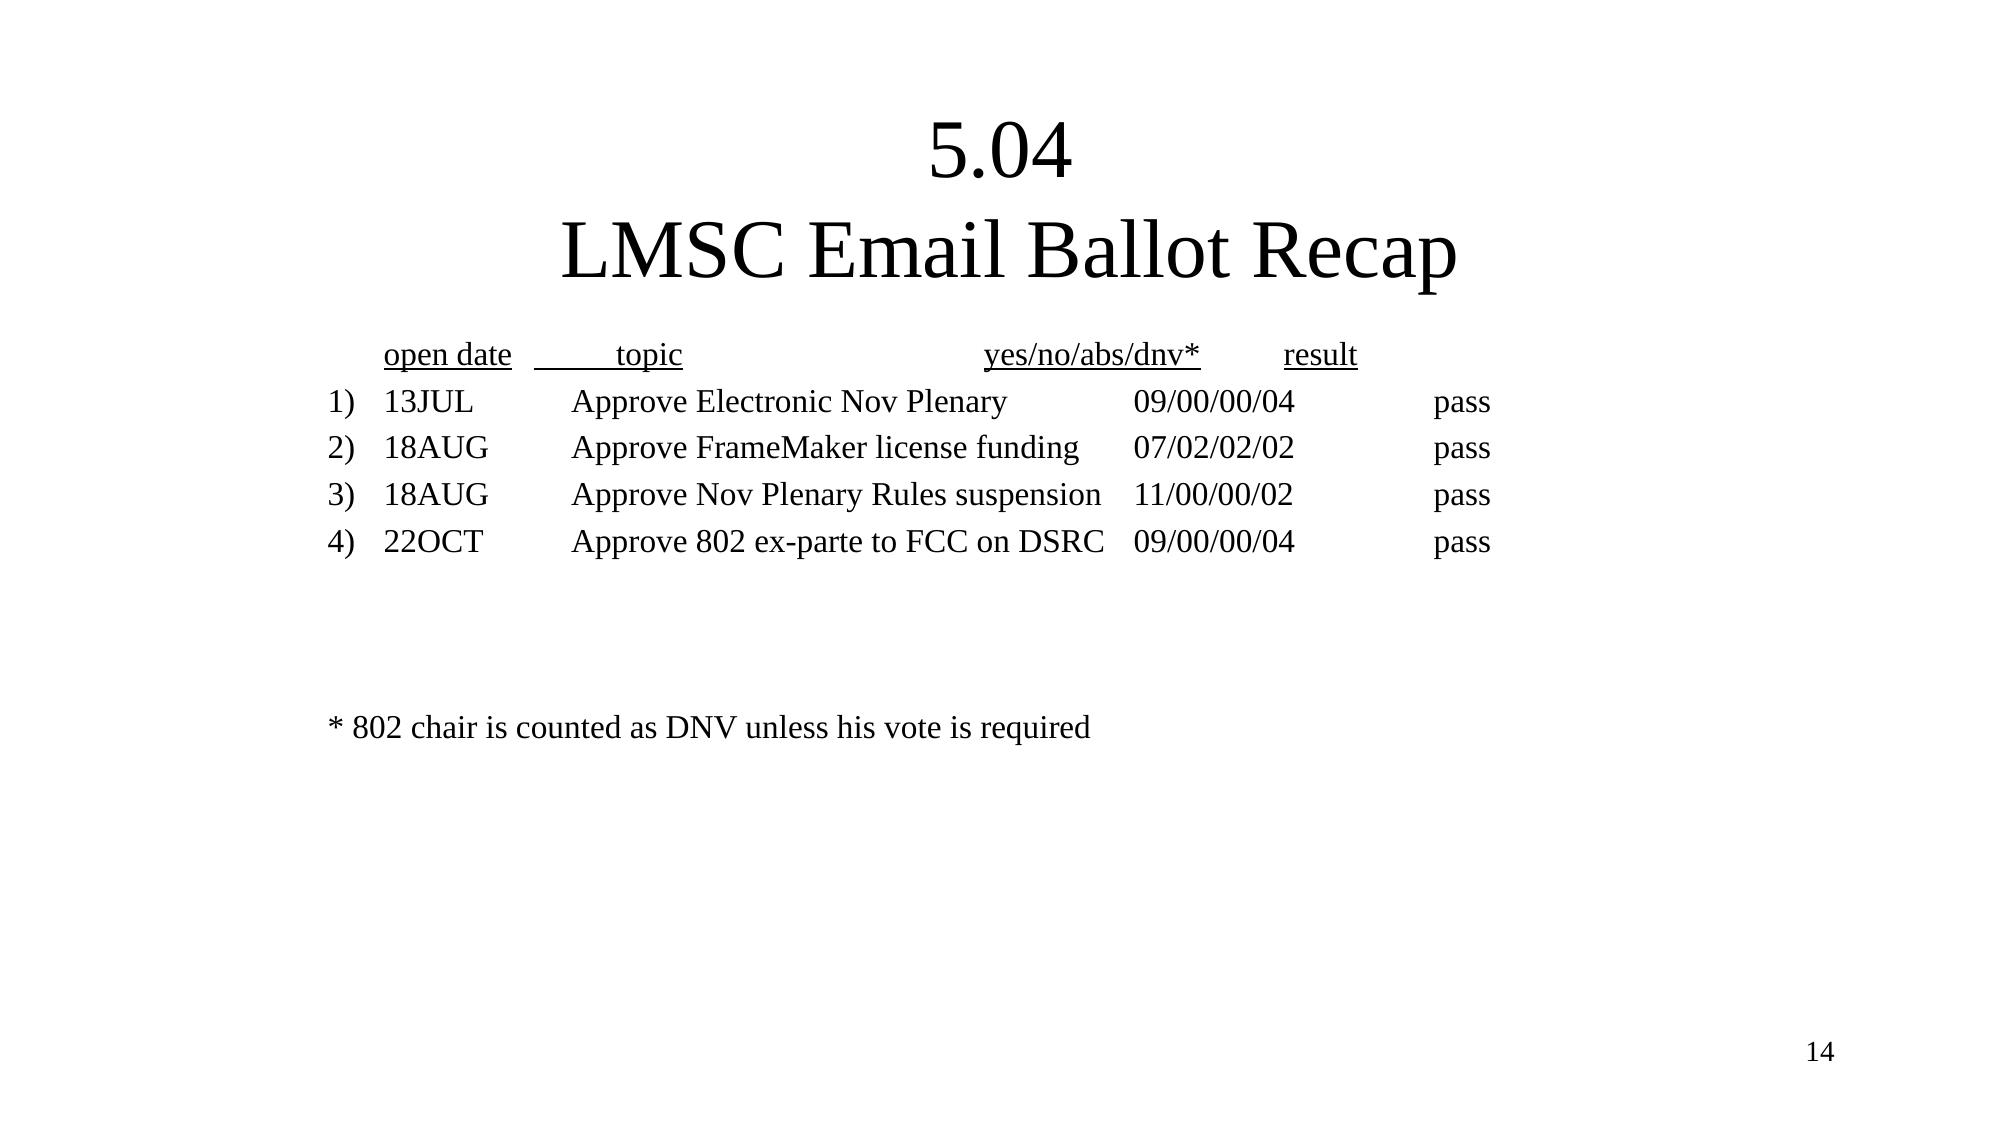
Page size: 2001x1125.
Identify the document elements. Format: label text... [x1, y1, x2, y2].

list open date topic yes/no/abs/dnv* result 13JUL Approve Electronic Nov Plenary 09/00/00/04 pass 18AUG Approve FrameMaker license funding 07/02/02/02 pass 18AUG Approve Nov Plenary Rules suspension 11/00/00/02 pass 22OCT Approve 802 ex-parte to FCC on DSRC 09/00/00/04 pass * 802 chair is counted as DNV unless his vote is required [312, 324, 1688, 1001]
title 5.04 LMSC Email Ballot Recap [149, 99, 1851, 288]
slide_number 14 [1433, 1024, 1851, 1101]
